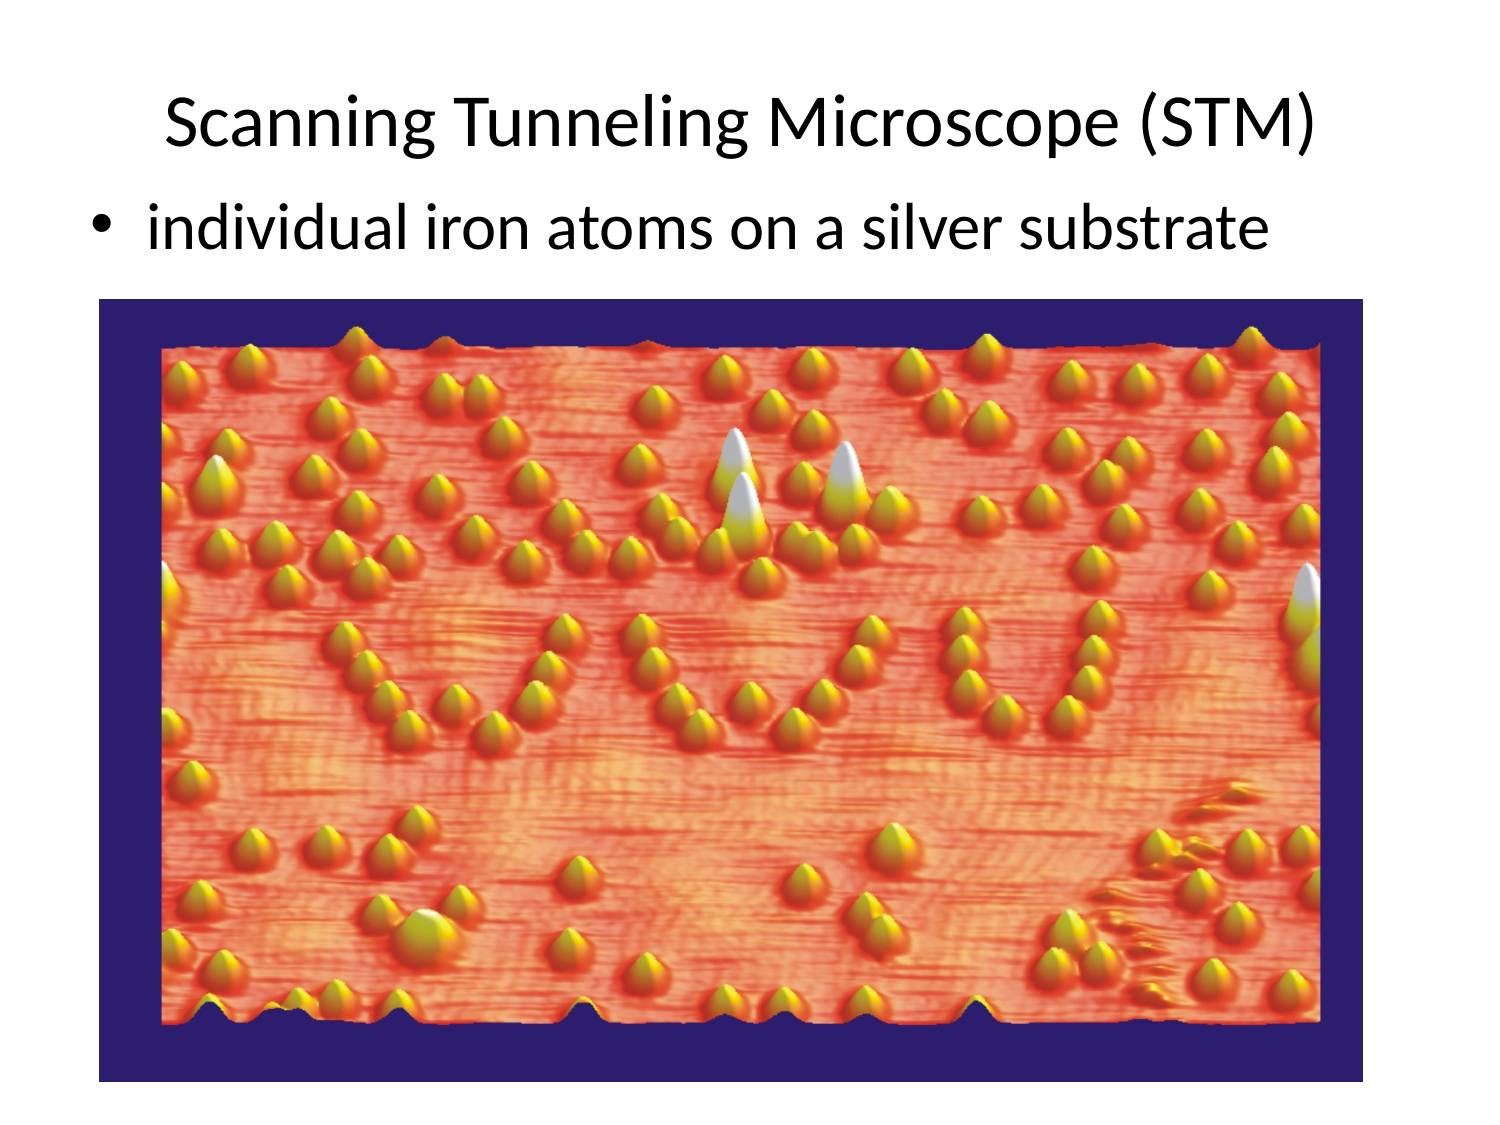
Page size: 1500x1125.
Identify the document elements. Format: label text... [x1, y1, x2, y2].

list individual iron atoms on a silver substrate [75, 174, 1425, 313]
picture [99, 299, 1363, 1082]
title Scanning Tunneling Microscope (STM) [75, 45, 1425, 174]
